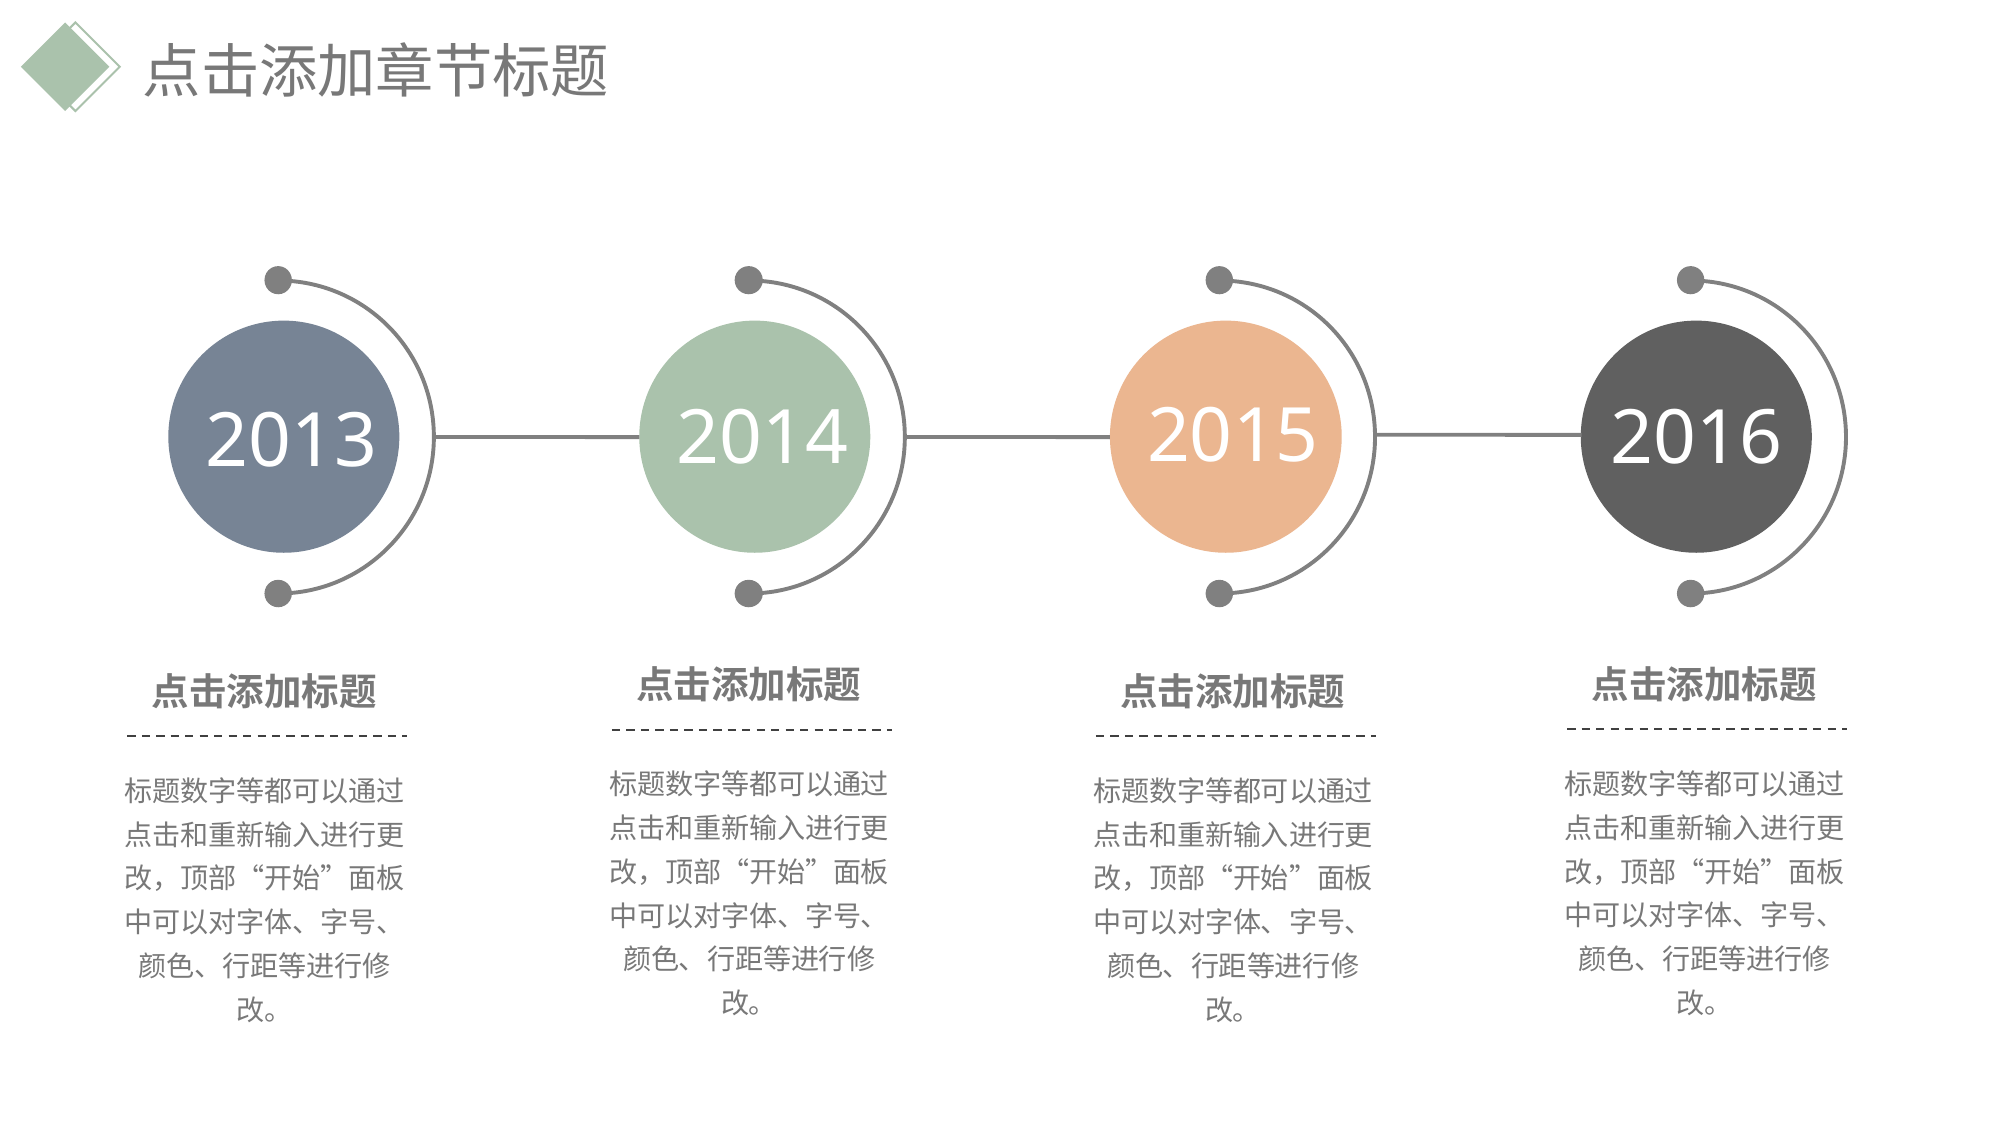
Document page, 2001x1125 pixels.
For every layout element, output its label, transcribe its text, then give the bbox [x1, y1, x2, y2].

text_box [1548, 653, 1860, 1030]
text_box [1205, 266, 1812, 608]
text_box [1812, 266, 1846, 608]
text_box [593, 654, 905, 1031]
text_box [168, 320, 264, 553]
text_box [264, 266, 734, 608]
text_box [734, 266, 1205, 608]
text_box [1077, 660, 1389, 1037]
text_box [108, 660, 420, 1037]
text_box 点击添加章节标题 [128, 27, 624, 112]
